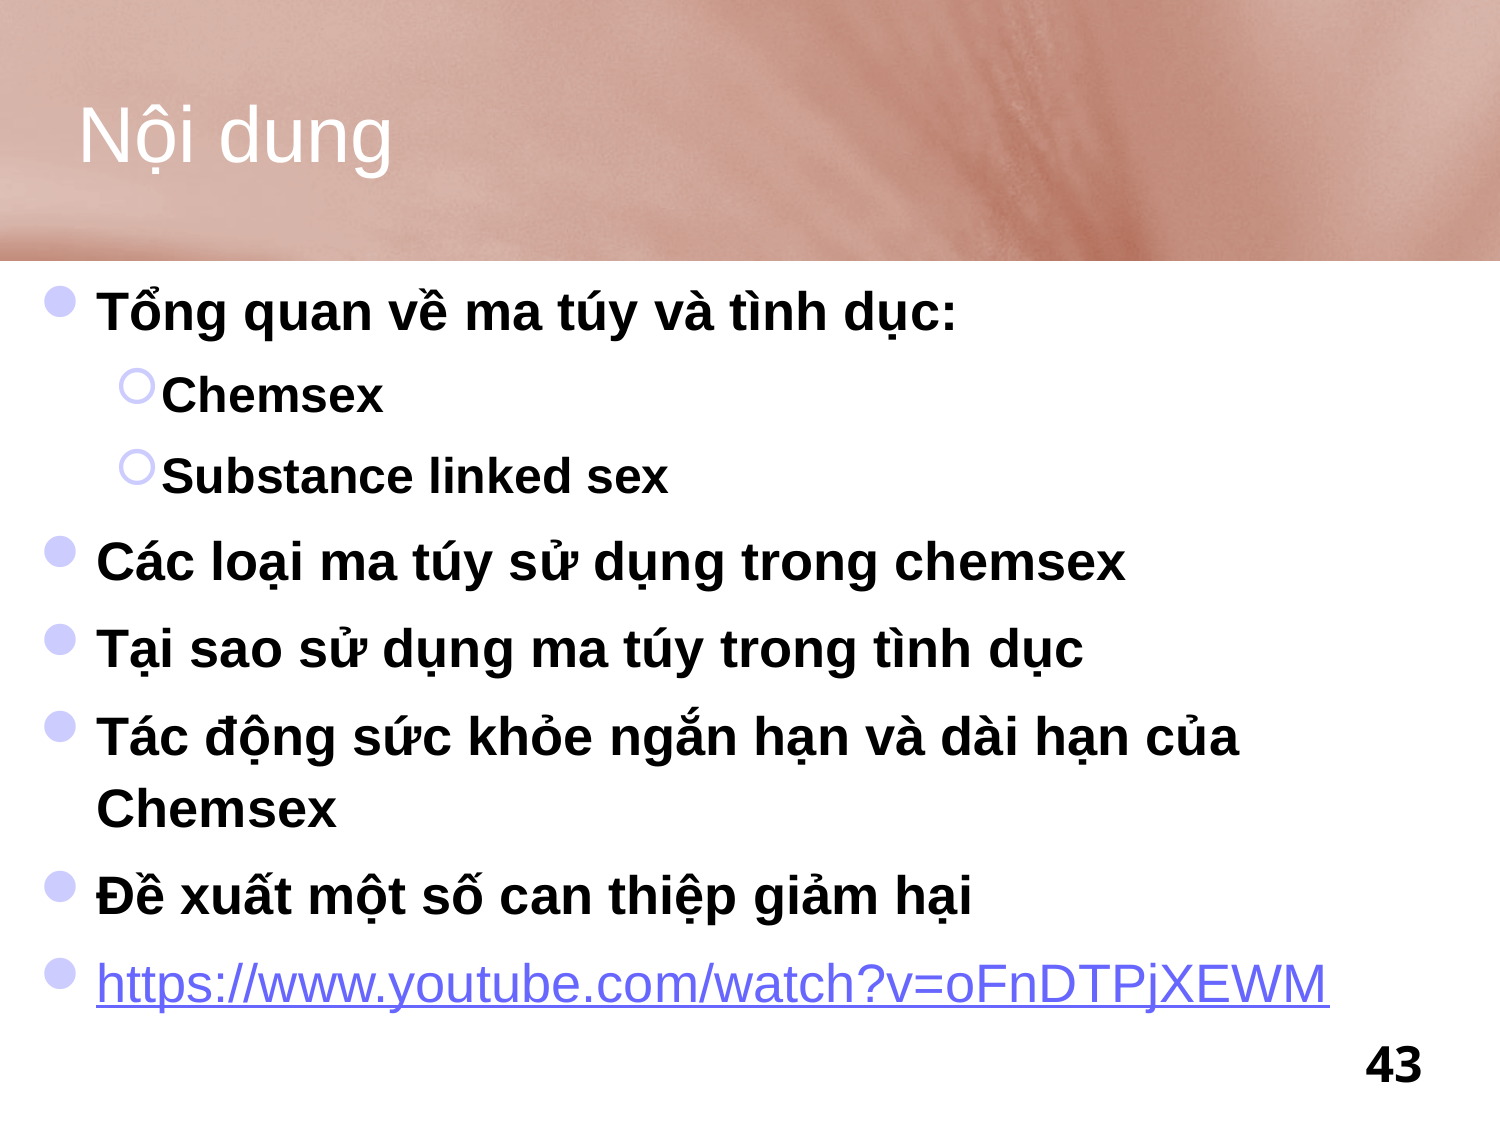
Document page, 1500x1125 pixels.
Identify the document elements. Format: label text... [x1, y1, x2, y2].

list Tổng quan về ma túy và tình dục: Chemsex Substance linked sex Các loại ma túy sử dụng trong chemsex Tại sao sử dụng ma túy trong tình dục Tác động sức khỏe ngắn hạn và dài hạn của Chemsex Đề xuất một số can thiệp giảm hại https://www.youtube.com/watch?v=oFnDTPjXEWM [24, 262, 1476, 1063]
title Nội dung [62, 37, 1413, 226]
slide_number 43 [1087, 1063, 1438, 1101]
picture [0, 0, 1500, 261]
